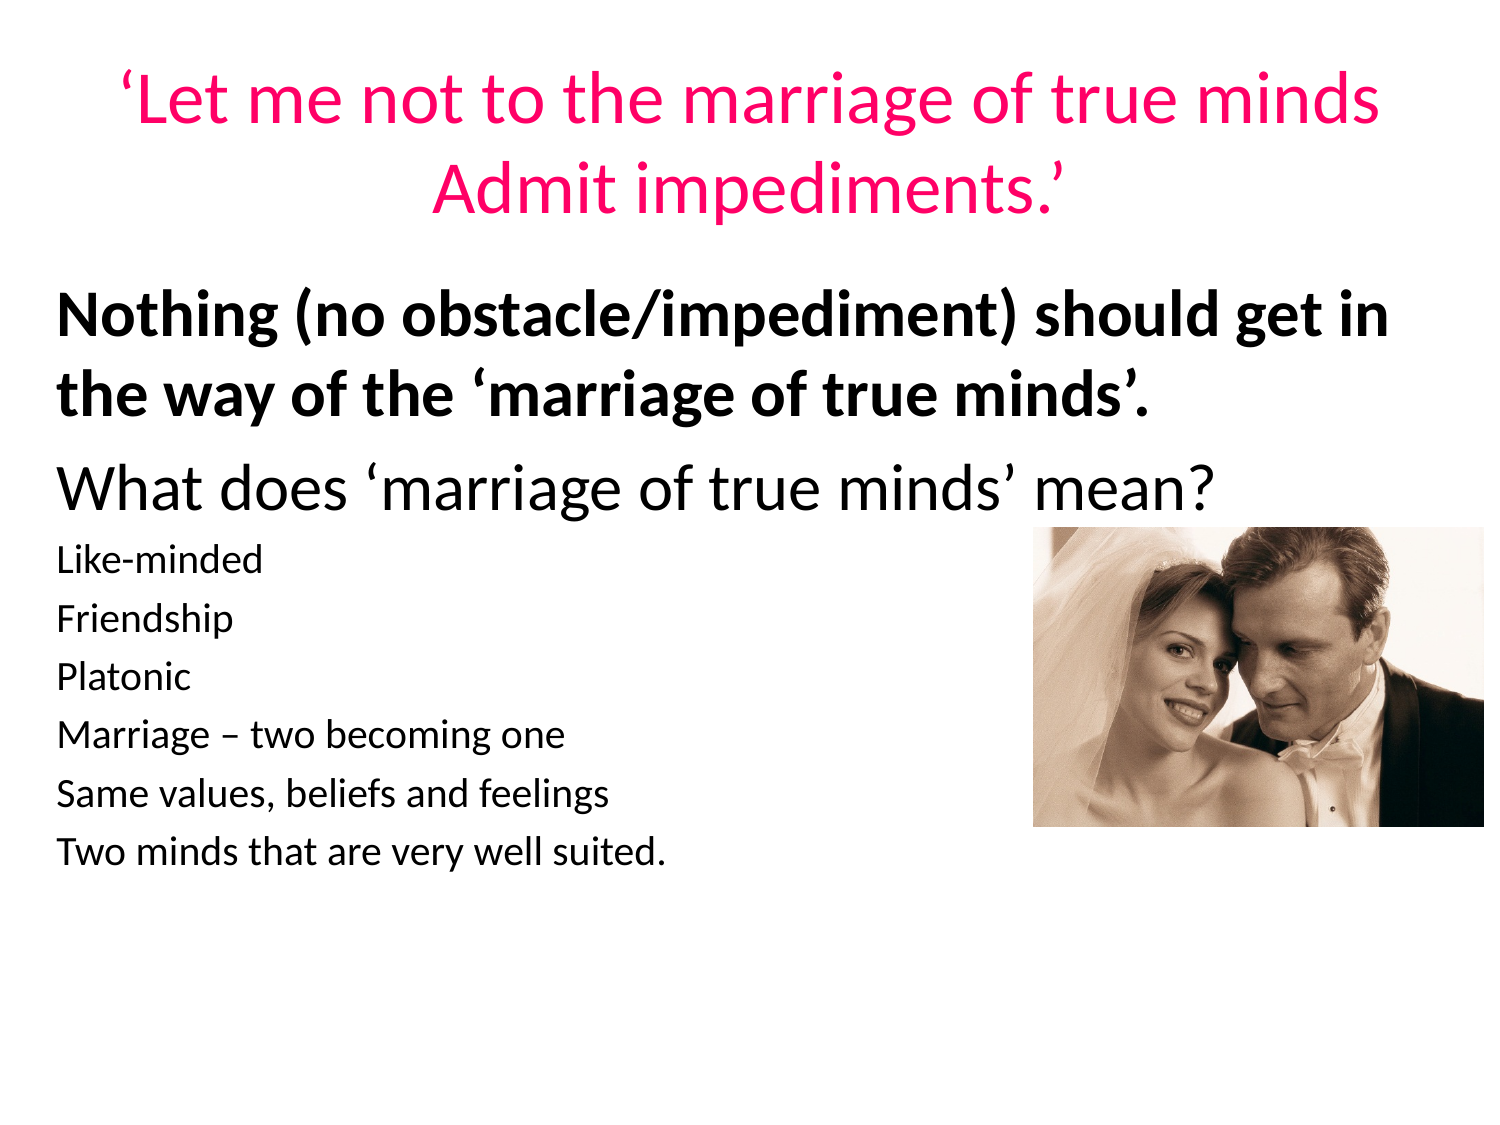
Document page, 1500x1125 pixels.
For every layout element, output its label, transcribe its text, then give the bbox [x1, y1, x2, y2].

picture [1033, 526, 1484, 828]
list Nothing (no obstacle/impediment) should get in the way of the ‘marriage of true minds’. What does ‘marriage of true minds’ mean? Like-minded Friendship Platonic Marriage – two becoming one Same values, beliefs and feelings Two minds that are very well suited. [41, 262, 1425, 1106]
title ‘Let me not to the marriage of true minds Admit impediments.’ [75, 45, 1425, 233]
